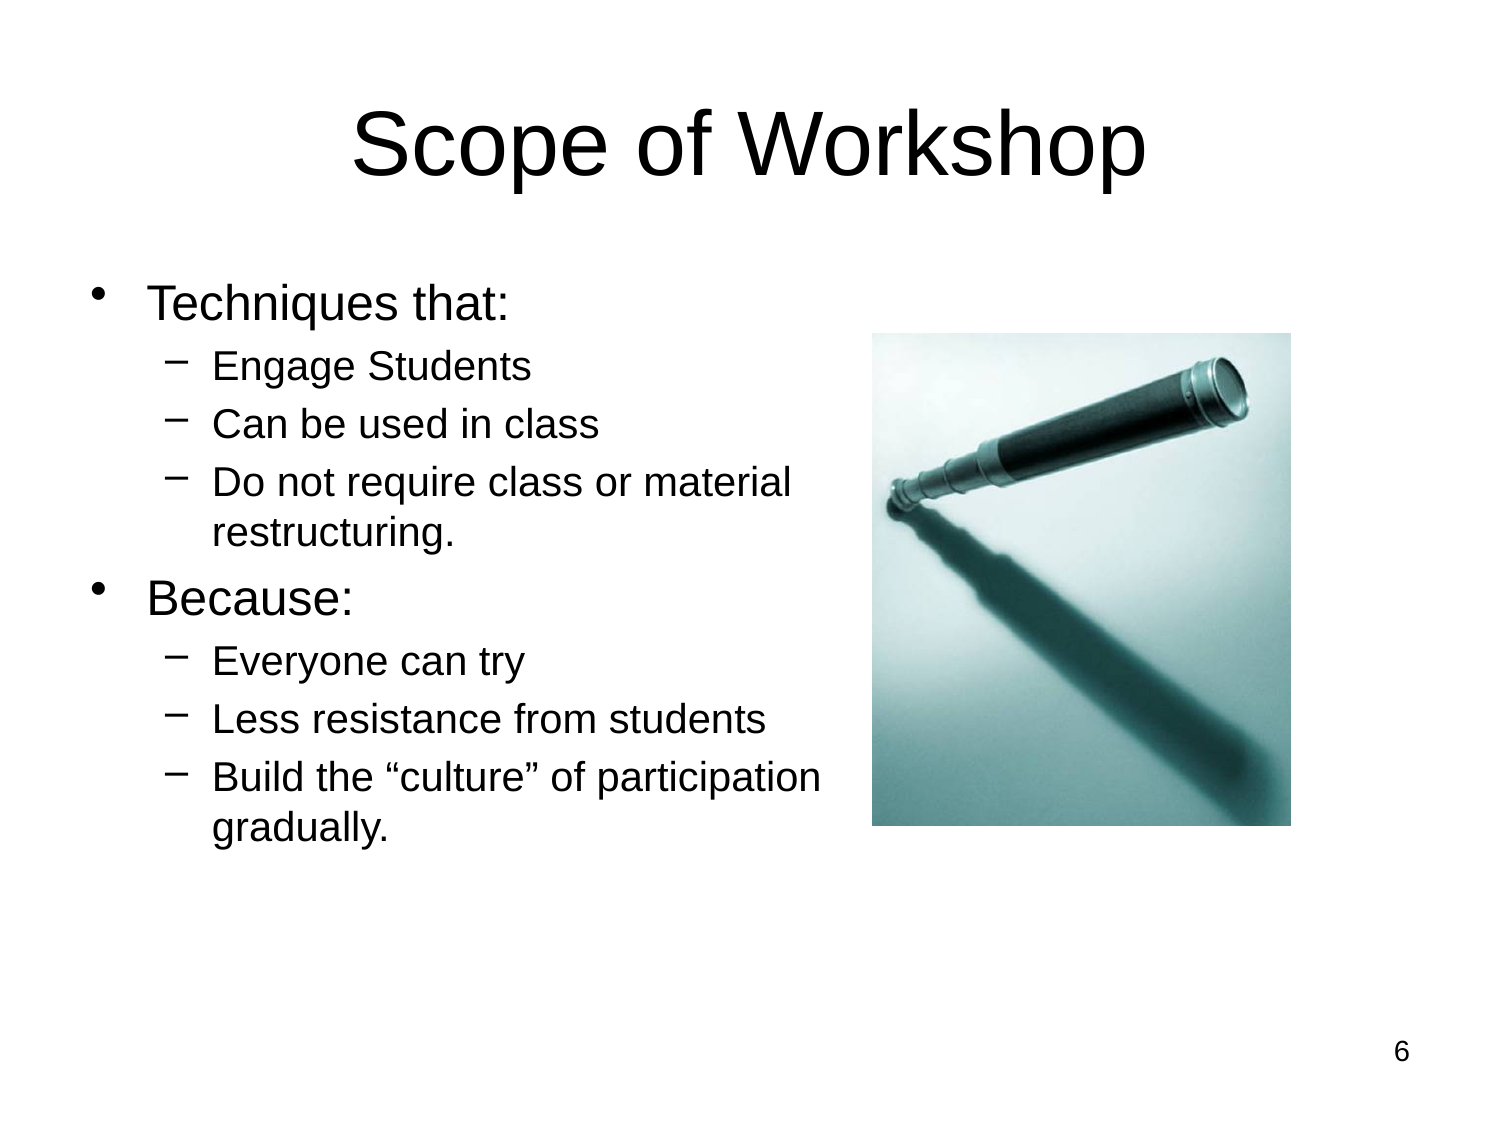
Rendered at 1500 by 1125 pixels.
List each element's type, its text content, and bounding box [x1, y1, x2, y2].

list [872, 333, 1292, 826]
slide_number 6 [1074, 1024, 1426, 1103]
list Techniques that: Engage Students Can be used in class Do not require class or material restructuring. Because: Everyone can try Less resistance from students Build the “culture” of participation gradually. [74, 262, 861, 1006]
title Scope of Workshop [74, 44, 1426, 233]
